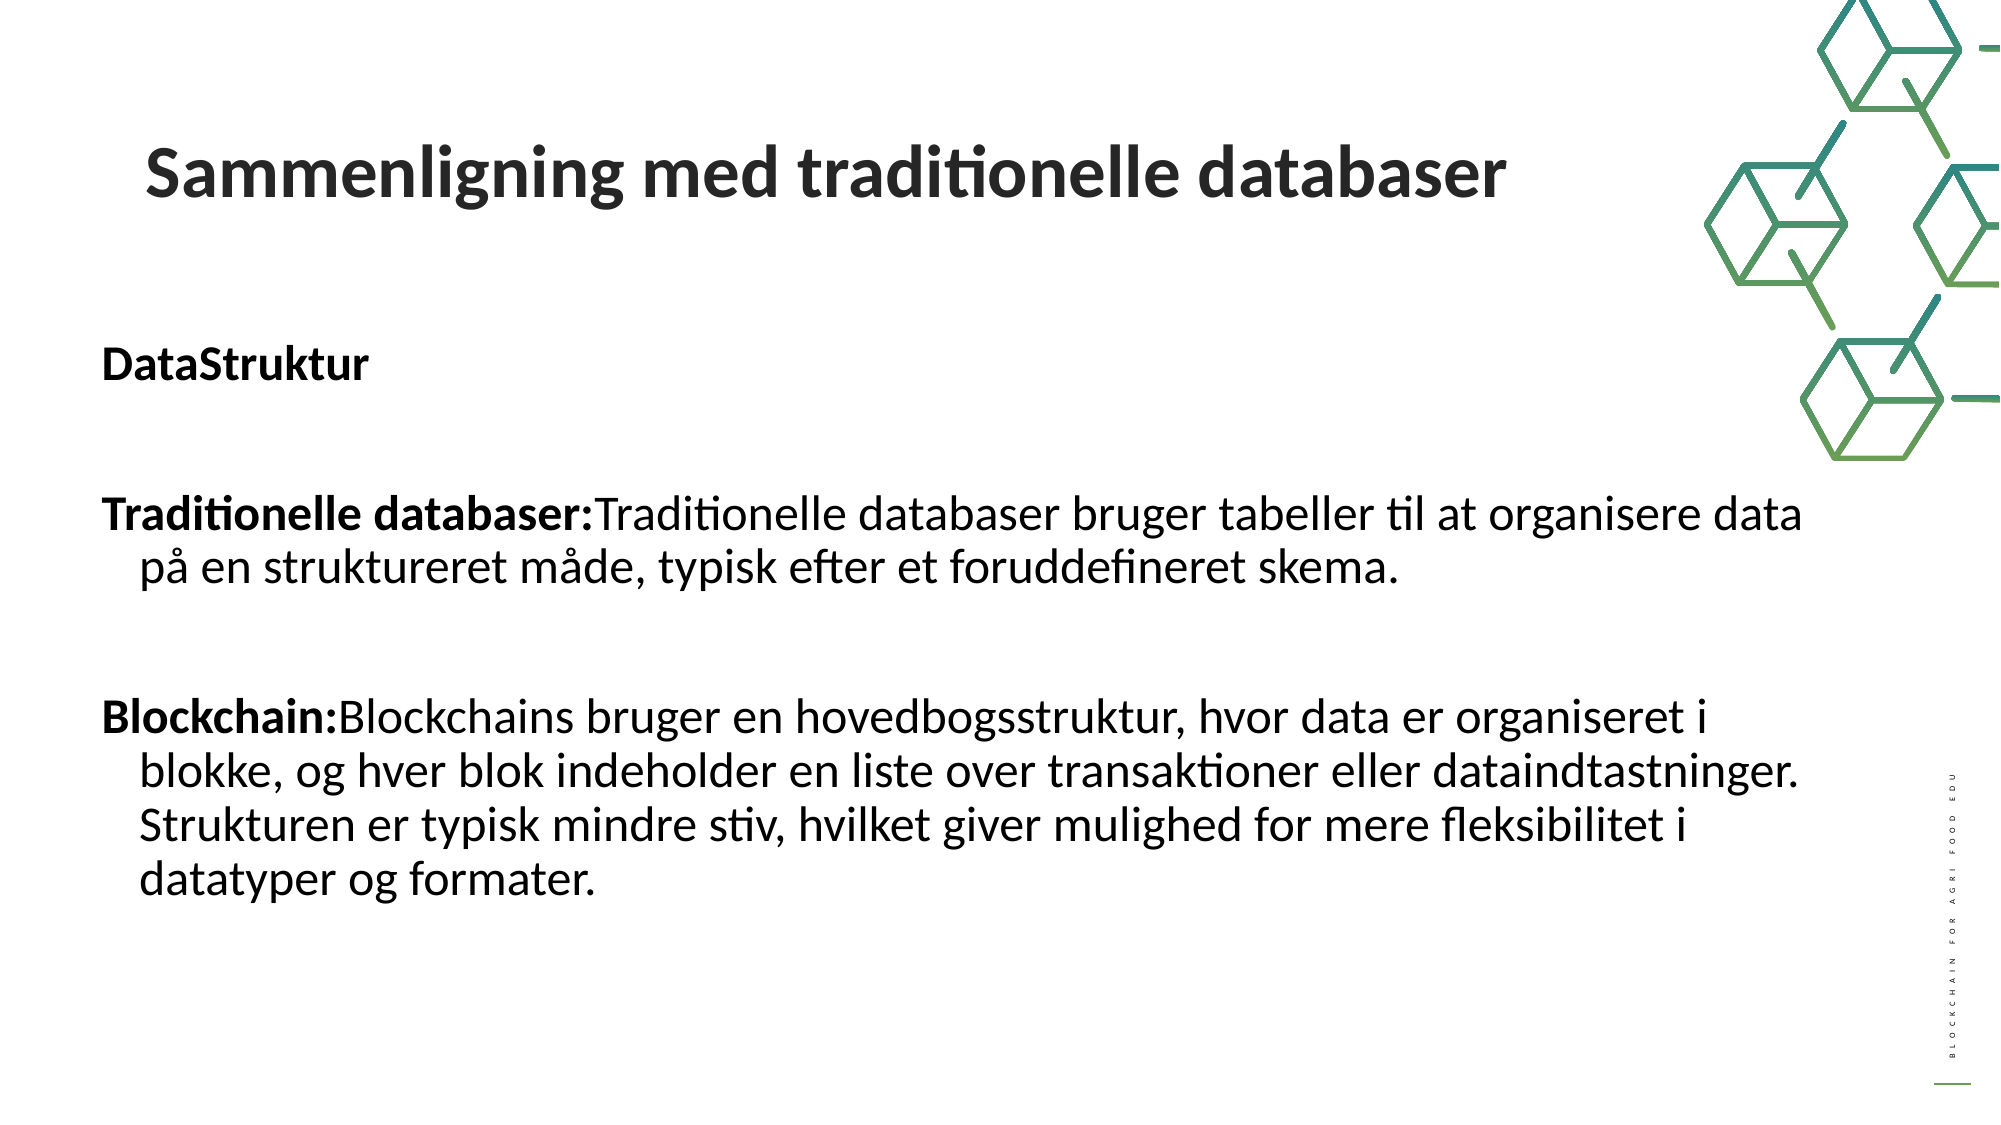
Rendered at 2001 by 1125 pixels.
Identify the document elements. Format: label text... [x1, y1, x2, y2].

list DataStruktur Traditionelle databaser:Traditionelle databaser bruger tabeller til at organisere data på en struktureret måde, typisk efter et foruddefineret skema. Blockchain:Blockchains bruger en hovedbogsstruktur, hvor data er organiseret i blokke, og hver blok indeholder en liste over transaktioner eller dataindtastninger. Strukturen er typisk mindre stiv, hvilket giver mulighed for mere fleksibilitet i datatyper og formater. [86, 329, 1825, 1100]
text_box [1704, 0, 2000, 461]
list Sammenligning med traditionelle databaser [130, 124, 1704, 337]
